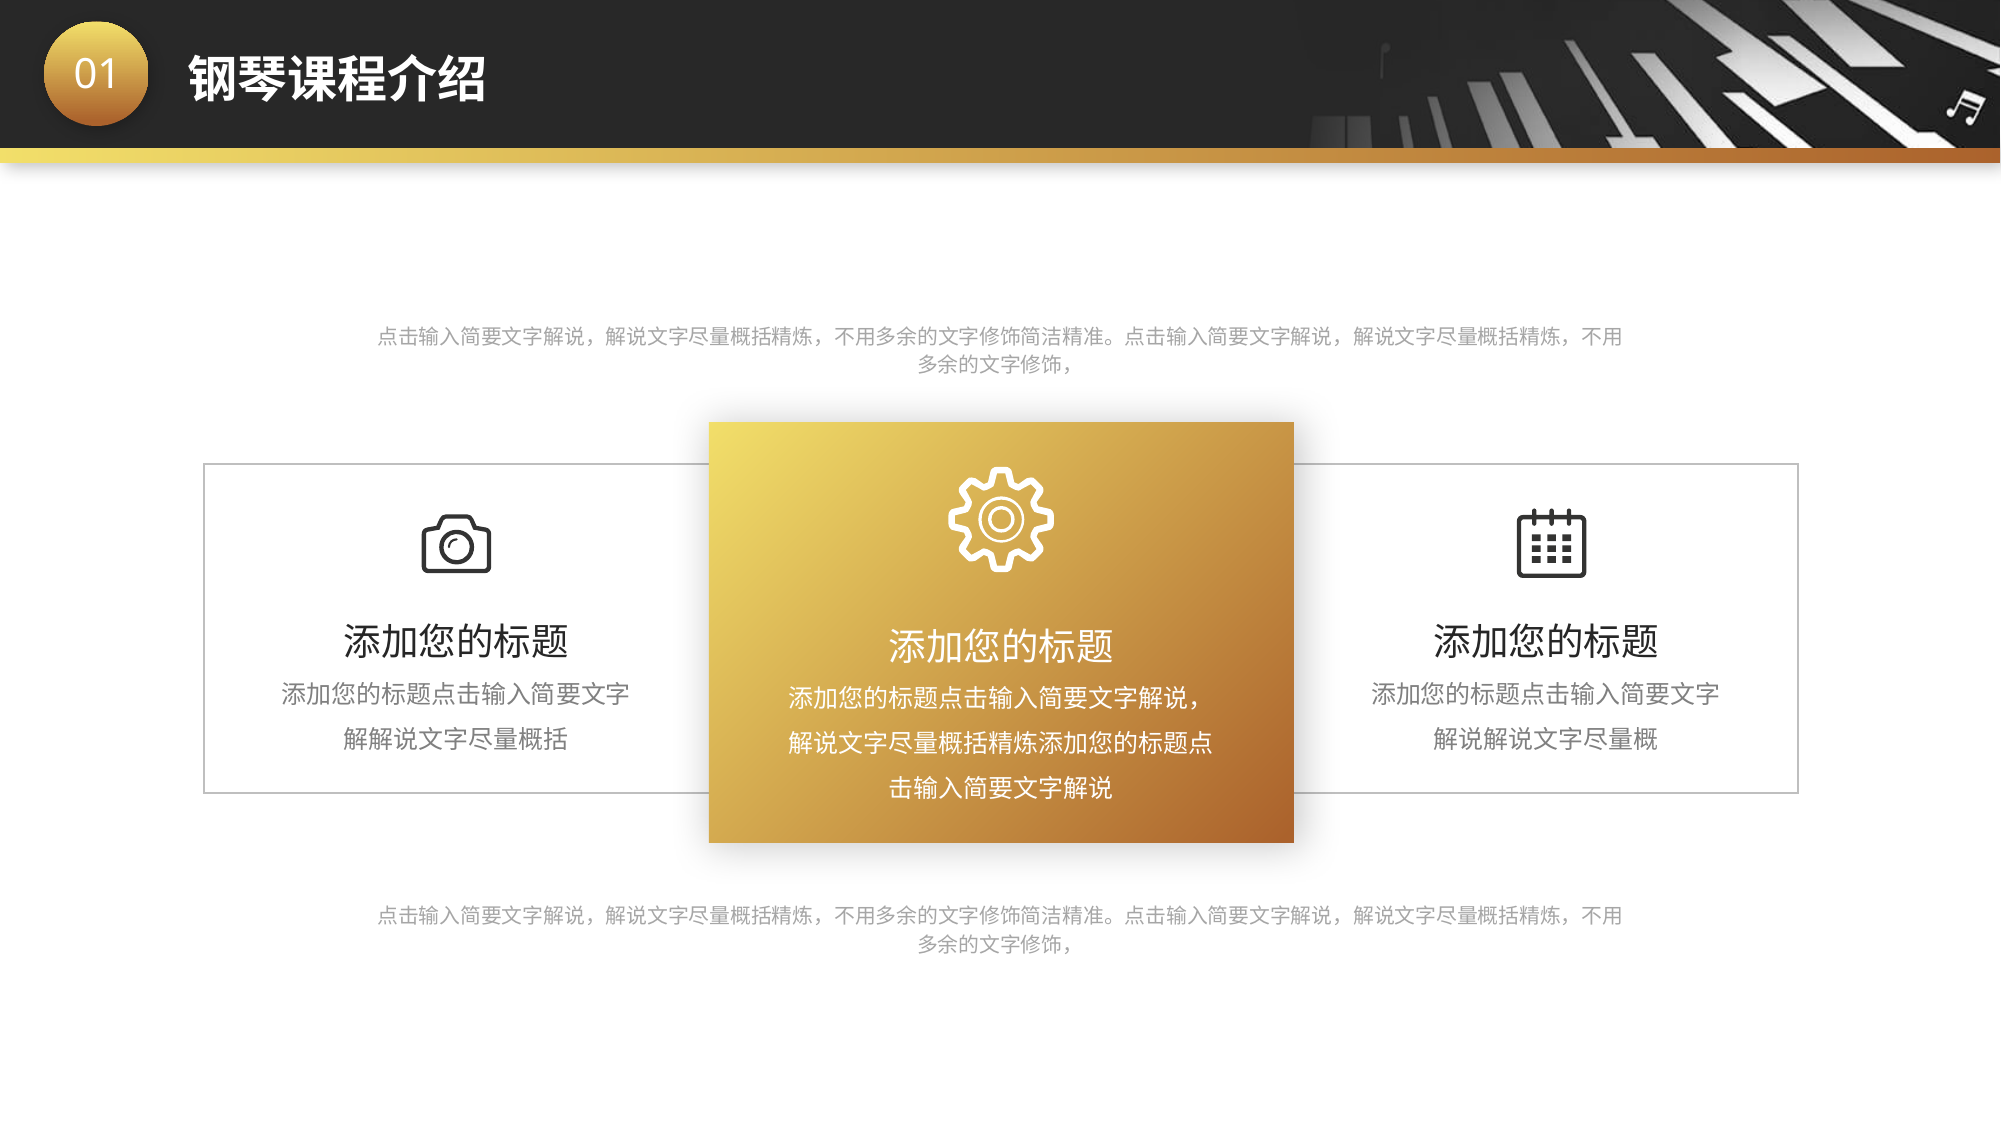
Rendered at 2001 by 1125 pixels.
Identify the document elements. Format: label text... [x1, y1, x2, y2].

text_box [708, 422, 1295, 843]
text_box 添加您的标题 添加您的标题点击输入简要文字解说，解说文字尽量概括精炼添加您的标题点击输入简要文字解说 [773, 592, 1229, 810]
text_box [948, 466, 1054, 573]
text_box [421, 514, 492, 574]
picture [1575, 0, 2000, 148]
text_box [1516, 508, 1587, 578]
text_box 添加您的标题 添加您的标题点击输入简要文字解解说文字尽量概括 [259, 588, 654, 761]
text_box 点击输入简要文字解说，解说文字尽量概括精炼，不用多余的文字修饰简洁精准。点击输入简要文字解说，解说文字尽量概括精炼，不用多余的文字修饰， [361, 312, 1639, 385]
text_box 添加您的标题 添加您的标题点击输入简要文字解说解说文字尽量概 [1348, 588, 1744, 761]
text_box 点击输入简要文字解说，解说文字尽量概括精炼，不用多余的文字修饰简洁精准。点击输入简要文字解说，解说文字尽量概括精炼，不用多余的文字修饰， [361, 892, 1639, 964]
text_box [204, 464, 687, 794]
text_box [1327, 464, 1799, 794]
